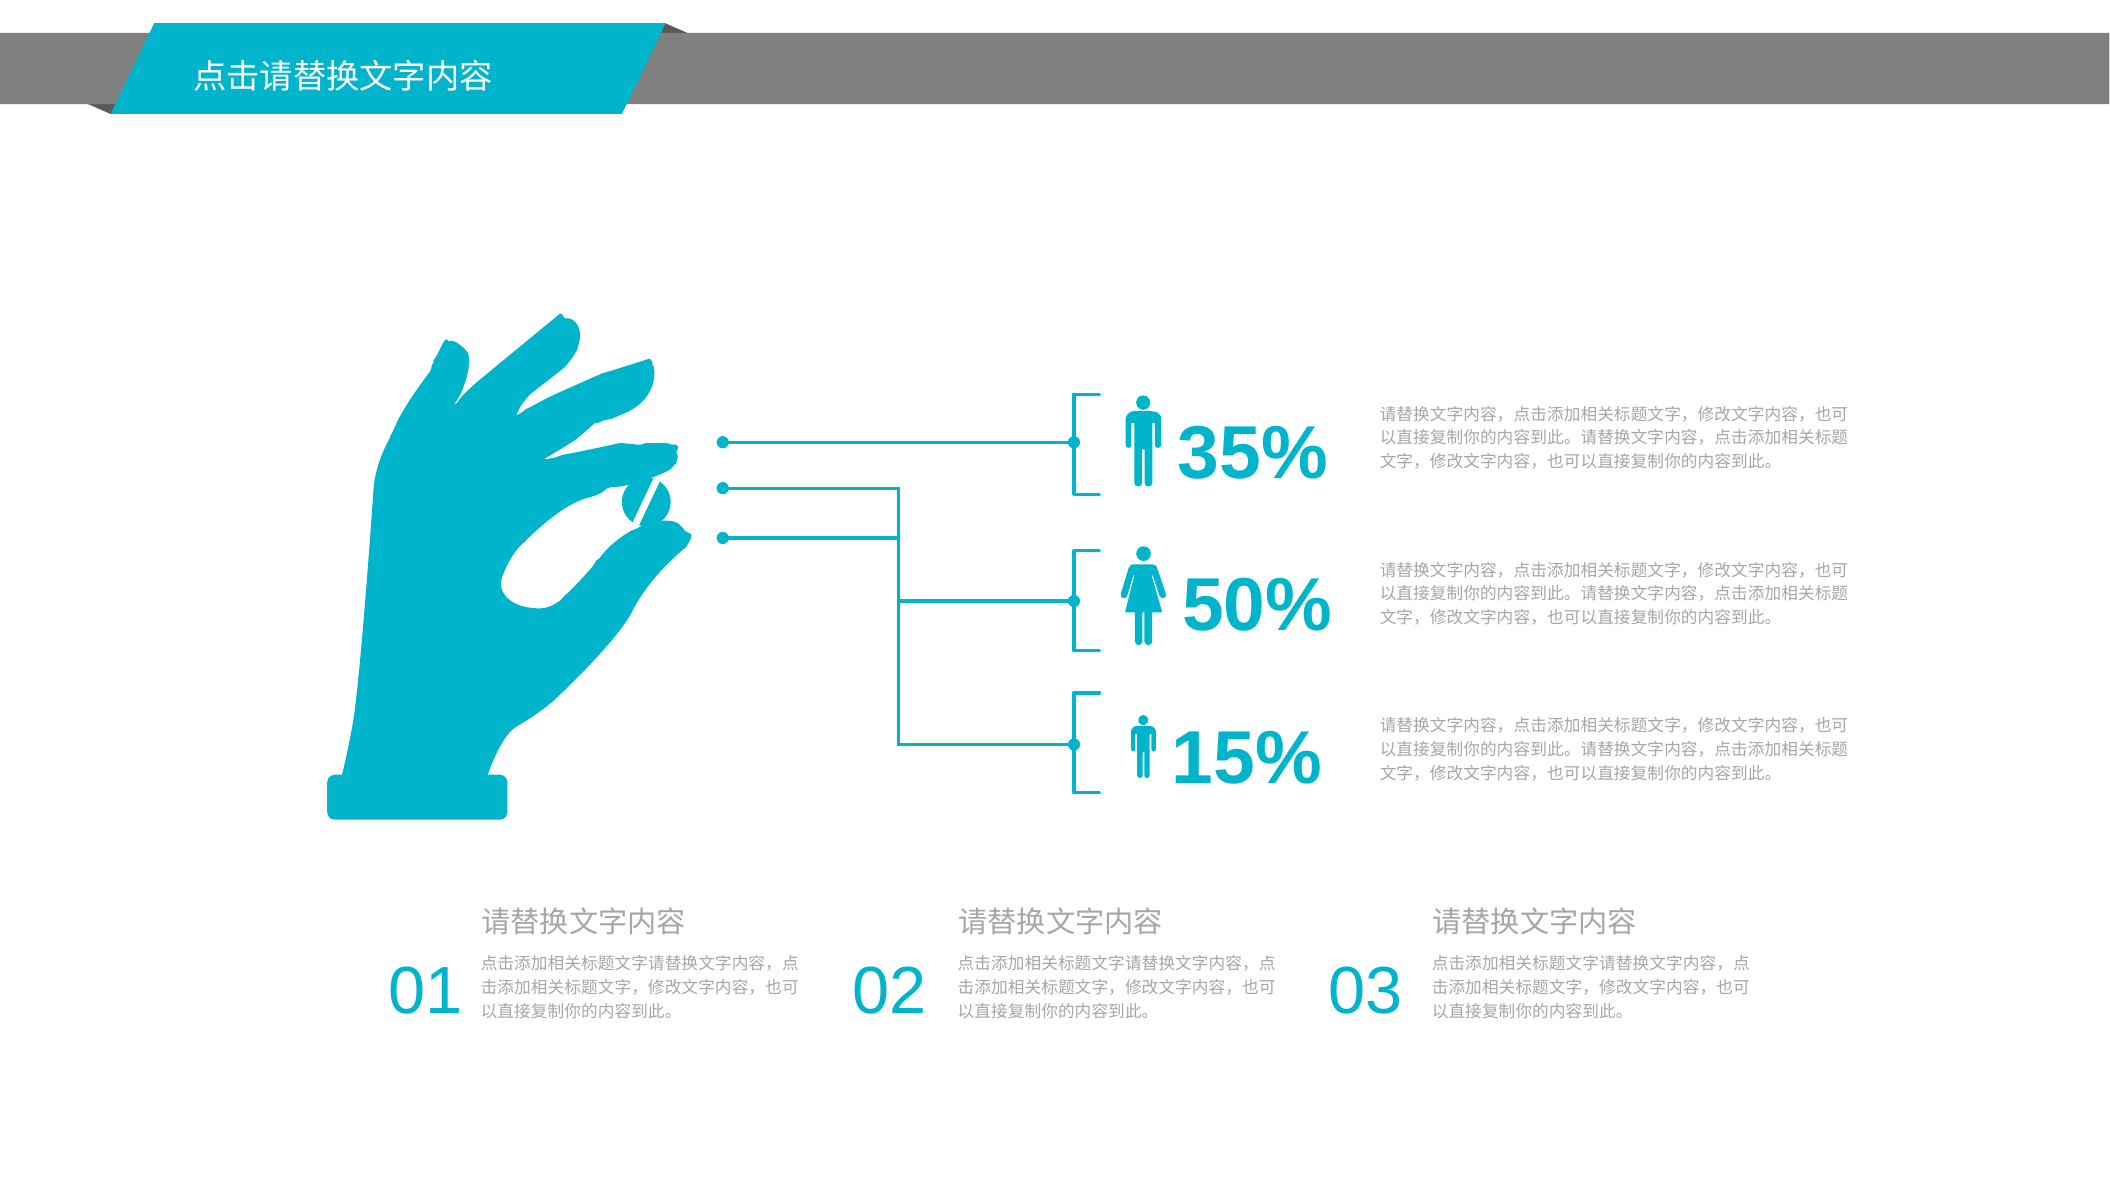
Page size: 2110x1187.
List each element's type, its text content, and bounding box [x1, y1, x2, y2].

text_box 15% [1171, 690, 1323, 799]
text_box 请替换文字内容，点击添加相关标题文字，修改文字内容，也可以直接复制你的内容到此。请替换文字内容，点击添加相关标题文字，修改文字内容，也可以直接复制你的内容到此。 [1379, 399, 1852, 472]
text_box 50% [1182, 537, 1333, 646]
text_box 点击添加相关标题文字请替换文字内容，点击添加相关标题文字，修改文字内容，也可以直接复制你的内容到此。 [957, 949, 1290, 1022]
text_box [327, 313, 693, 820]
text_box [1073, 692, 1100, 793]
text_box 03 [1328, 946, 1403, 1027]
text_box 请替换文字内容 [481, 896, 687, 938]
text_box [1074, 550, 1100, 651]
text_box 01 [388, 946, 463, 1027]
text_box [621, 477, 671, 527]
text_box 请替换文字内容 [1432, 896, 1638, 938]
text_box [0, 23, 2110, 115]
text_box 02 [852, 946, 927, 1027]
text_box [722, 488, 1074, 537]
text_box 请替换文字内容，点击添加相关标题文字，修改文字内容，也可以直接复制你的内容到此。请替换文字内容，点击添加相关标题文字，修改文字内容，也可以直接复制你的内容到此。 [1379, 711, 1852, 784]
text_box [1073, 394, 1100, 495]
text_box 点击添加相关标题文字请替换文字内容，点击添加相关标题文字，修改文字内容，也可以直接复制你的内容到此。 [480, 949, 813, 1022]
text_box 点击添加相关标题文字请替换文字内容，点击添加相关标题文字，修改文字内容，也可以直接复制你的内容到此。 [1431, 949, 1764, 1022]
text_box 35% [1177, 385, 1329, 494]
text_box 请替换文字内容 [958, 896, 1164, 938]
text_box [722, 537, 1074, 745]
text_box 请替换文字内容，点击添加相关标题文字，修改文字内容，也可以直接复制你的内容到此。请替换文字内容，点击添加相关标题文字，修改文字内容，也可以直接复制你的内容到此。 [1379, 555, 1852, 628]
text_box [1125, 395, 1162, 487]
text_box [1131, 715, 1156, 779]
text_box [1120, 546, 1167, 646]
